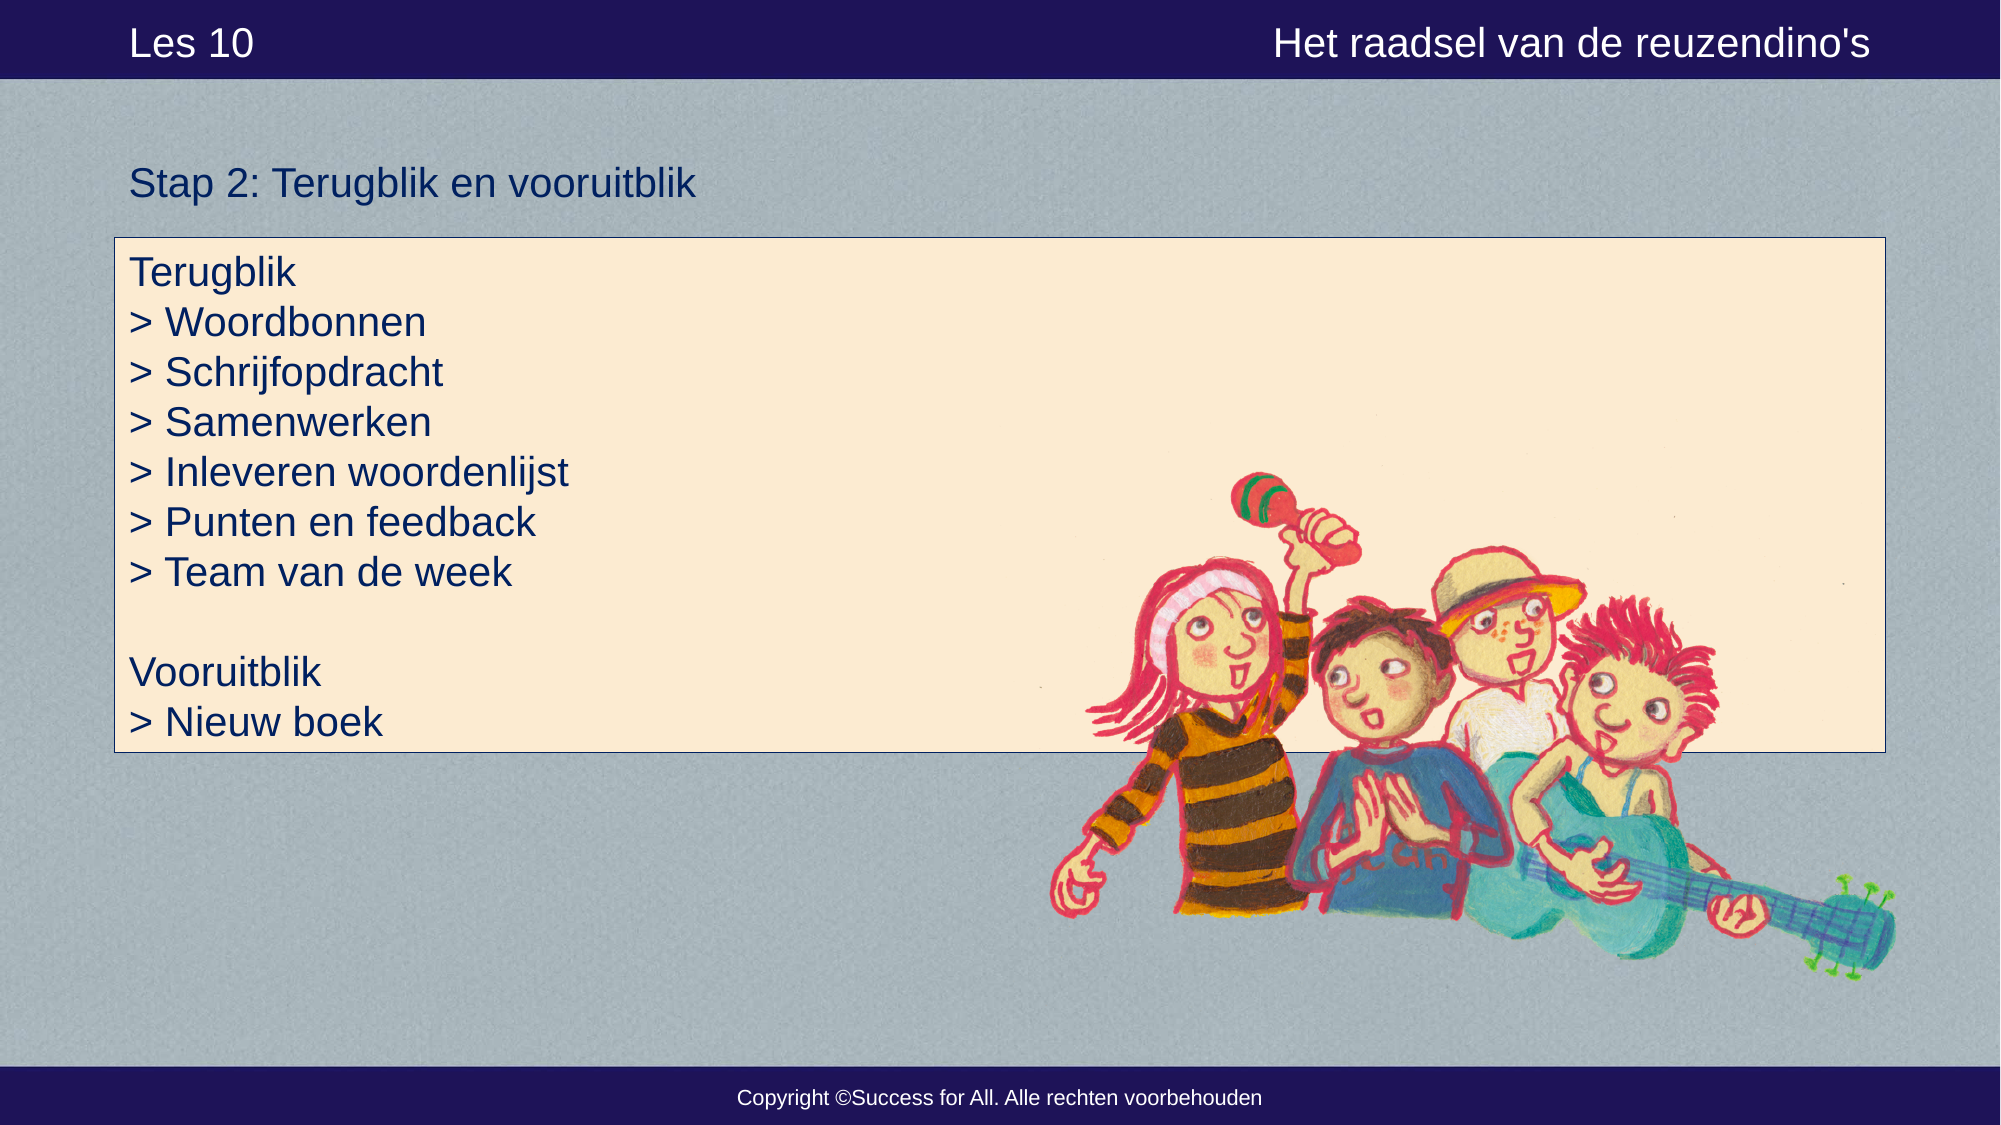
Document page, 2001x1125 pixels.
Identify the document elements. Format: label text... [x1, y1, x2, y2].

text_box Terugblik > Woordbonnen > Schrijfopdracht > Samenwerken > Inleveren woordenlijst > Punten en feedback > Team van de week Vooruitblik > Nieuw boek [114, 237, 1886, 753]
text_box Stap 2: Terugblik en vooruitblik [113, 148, 1635, 214]
text_box Het raadsel van de reuzendino's [999, 8, 1886, 73]
text_box Copyright ©Success for All. Alle rechten voorbehouden [0, 1076, 2000, 1125]
picture [0, 0, 2001, 1125]
text_box Les 10 [114, 8, 354, 73]
